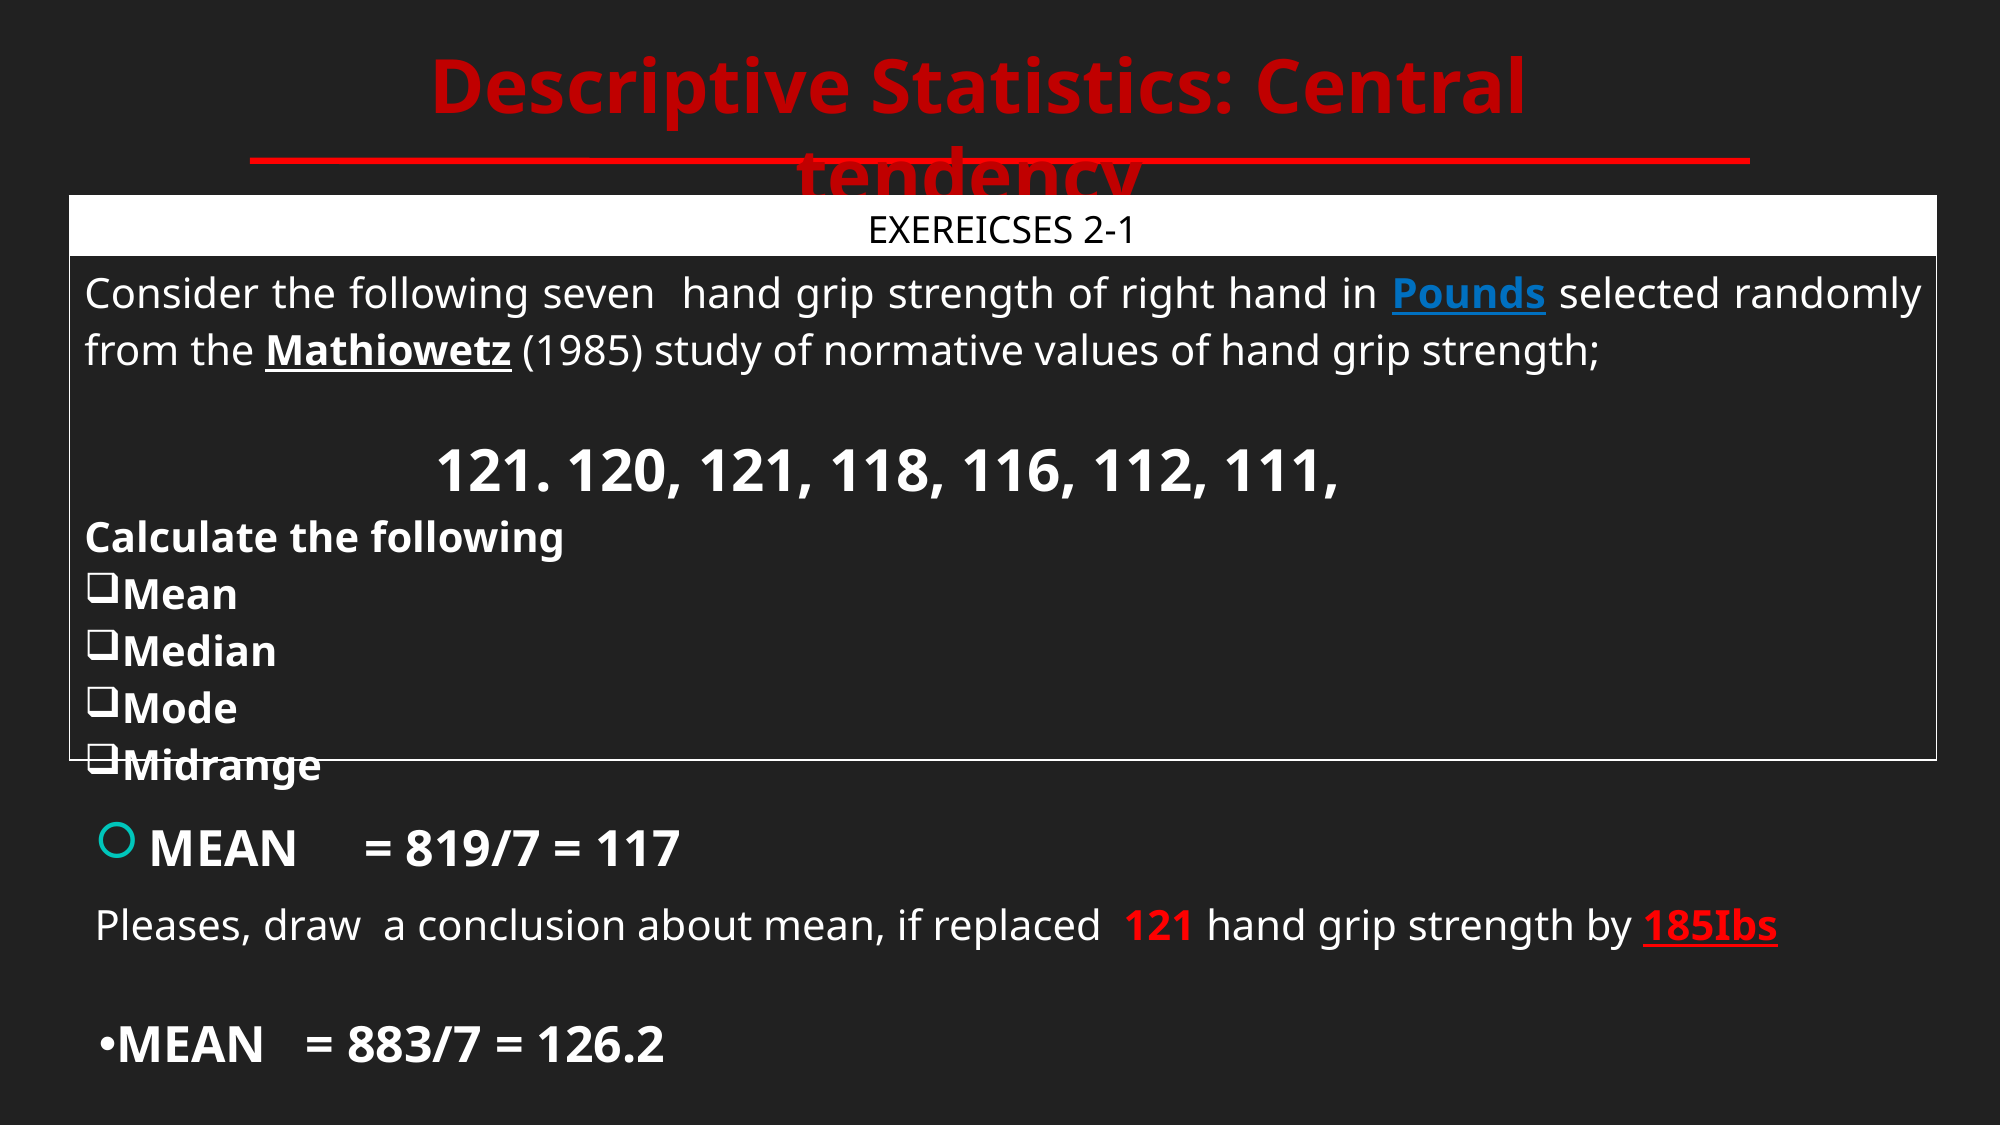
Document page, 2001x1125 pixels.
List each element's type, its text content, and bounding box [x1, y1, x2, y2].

table_header EXEREICSES 2-1 [70, 197, 1936, 256]
text_box MEAN = 883/7 = 126.2 [84, 1005, 680, 1081]
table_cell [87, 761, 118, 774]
table_cell Consider the following seven hand grip strength of right hand in Pounds selected randomly from the Mathiowetz (1985) study of normative values of hand grip strength; 121. 120, 121, 118, 116, 112, 111, Calculate the following Mean Median Mode Midrange [70, 256, 1936, 759]
text_box Descriptive Statistics: Central tendency [249, 30, 1709, 195]
text_box MEAN = 819/7 = 117 [79, 805, 755, 891]
text_box Pleases, draw a conclusion about mean, if replaced 121 hand grip strength by 185Ibs [79, 891, 1915, 957]
